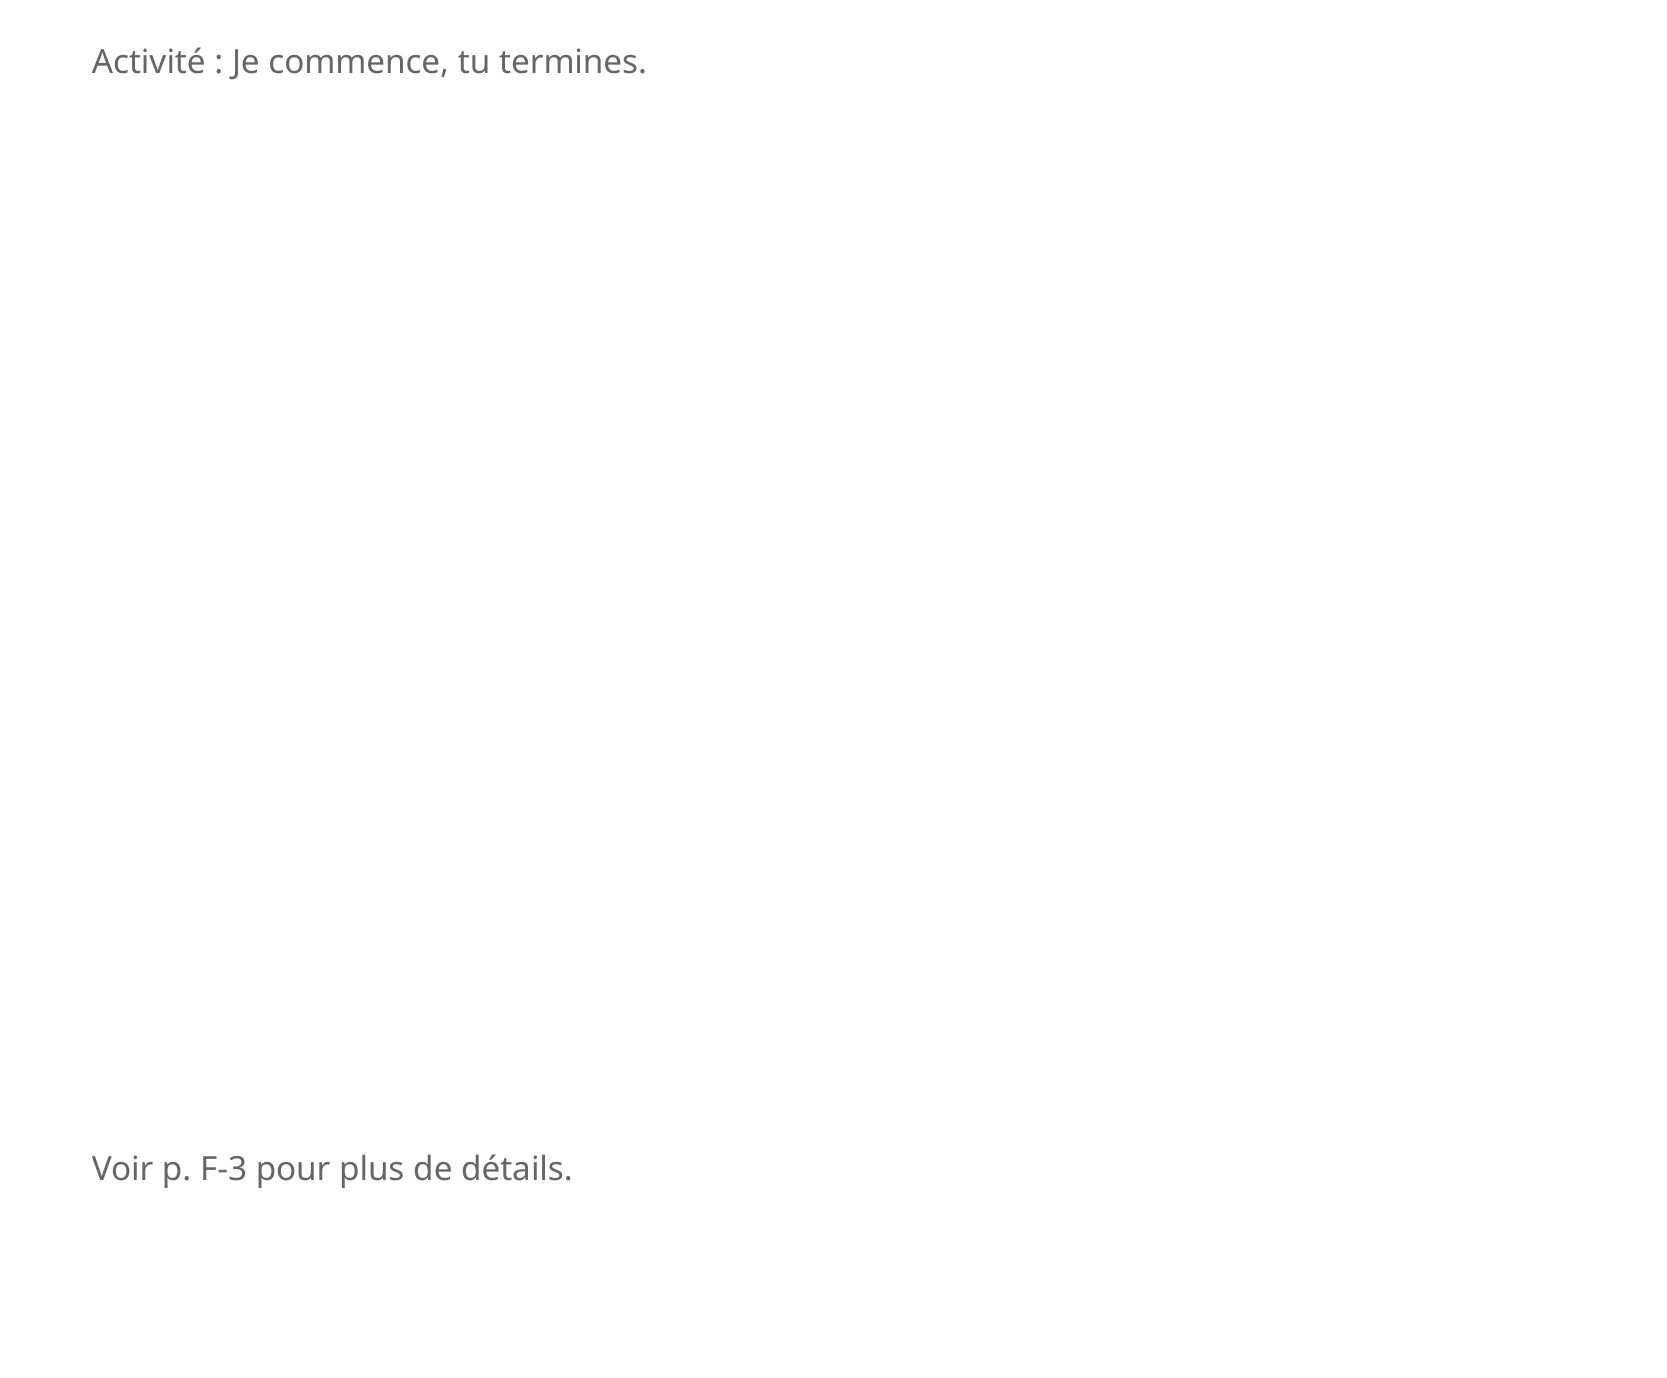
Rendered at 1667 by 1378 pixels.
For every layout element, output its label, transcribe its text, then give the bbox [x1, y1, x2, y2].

text_box Voir p. F-3 pour plus de détails. [77, 1139, 1072, 1195]
text_box Activité : Je commence, tu termines. [77, 33, 992, 88]
